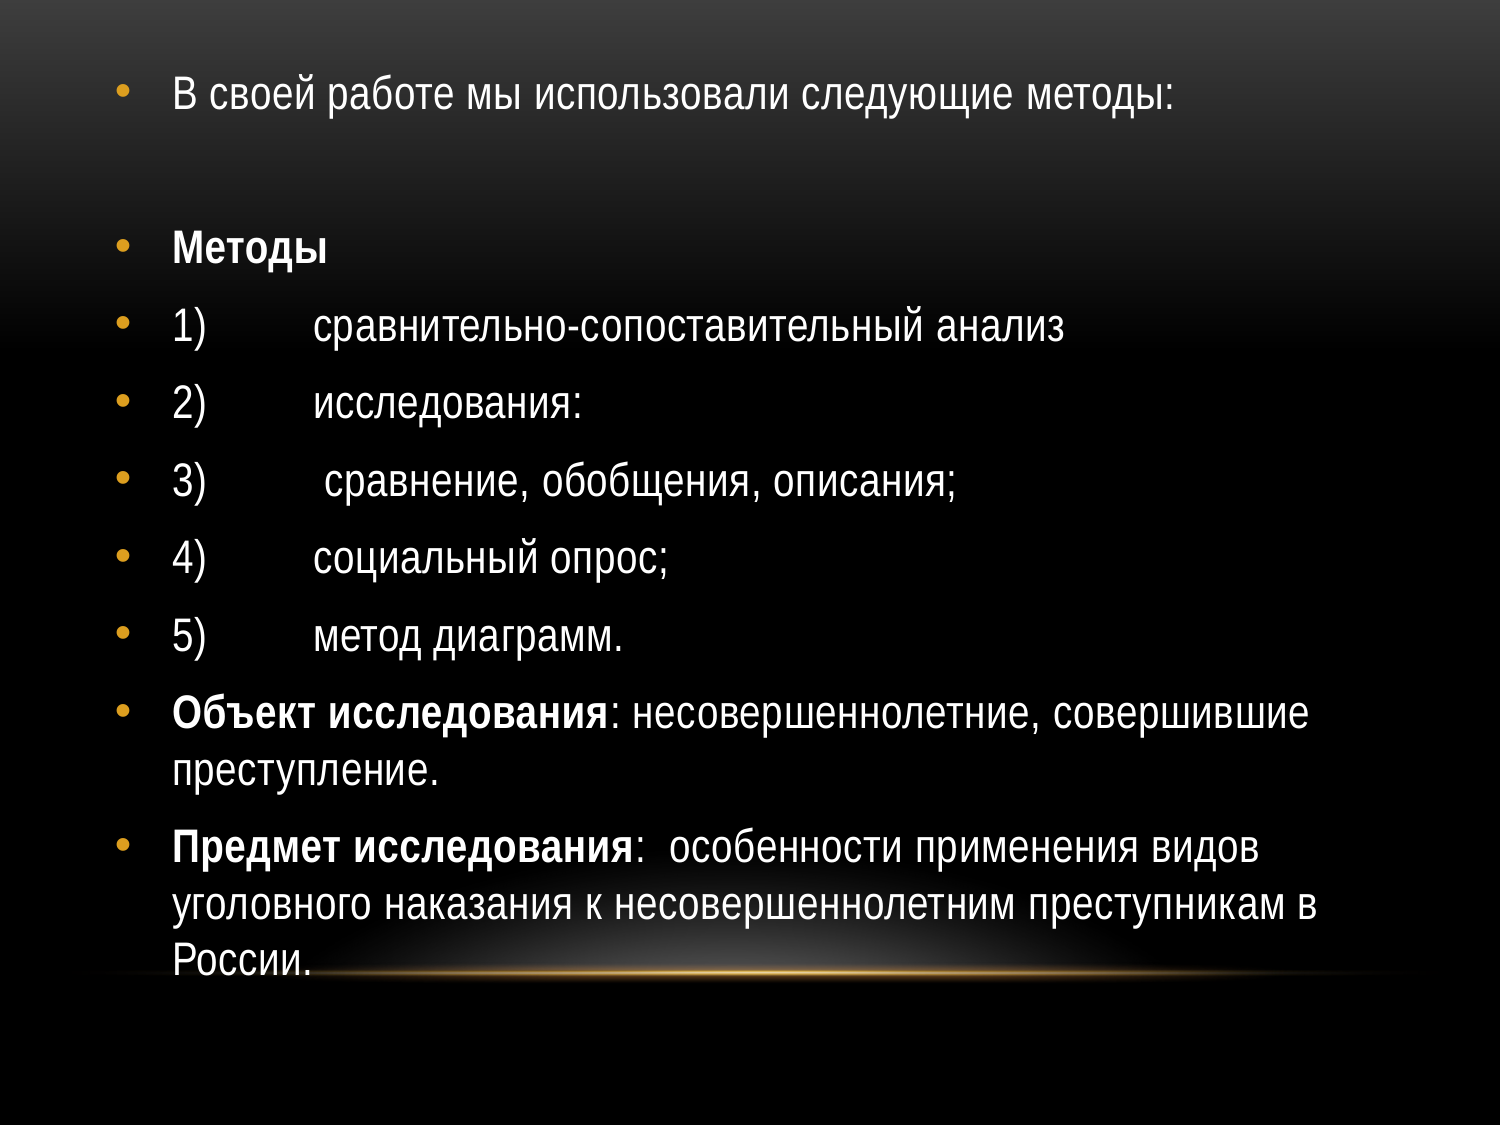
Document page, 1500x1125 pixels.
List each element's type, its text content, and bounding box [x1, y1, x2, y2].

picture [0, 0, 1500, 1125]
list В своей работе мы использовали следующие методы: Методы 1) сравнительно-сопоставительный анализ 2) исследования: 3) сравнение, обобщения, описания; 4) социальный опрос; 5) метод диаграмм. Объект исследования: несовершеннолетние, совершившие преступление. Предмет исследования: особенности применения видов уголовного наказания к несовершеннолетним преступникам в России. [99, 54, 1400, 1000]
